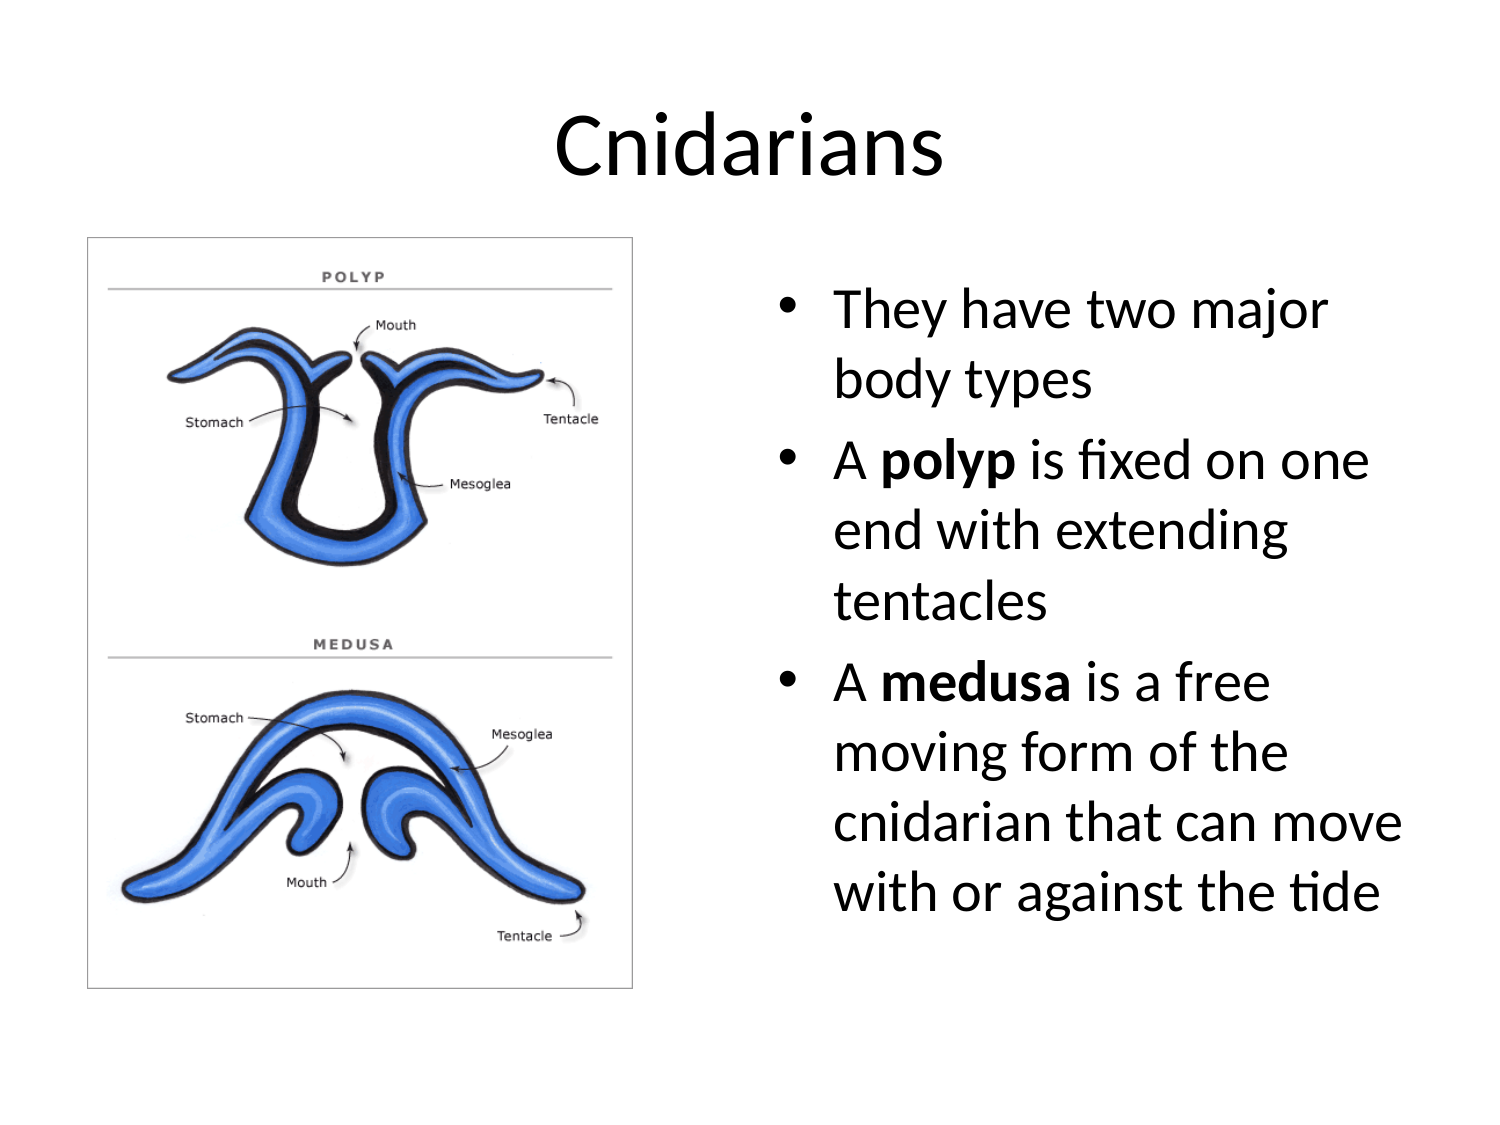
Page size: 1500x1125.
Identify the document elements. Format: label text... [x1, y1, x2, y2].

picture [87, 237, 634, 990]
list They have two major body types A polyp is fixed on one end with extending tentacles A medusa is a free moving form of the cnidarian that can move with or against the tide [762, 262, 1425, 1005]
title Cnidarians [75, 45, 1425, 233]
